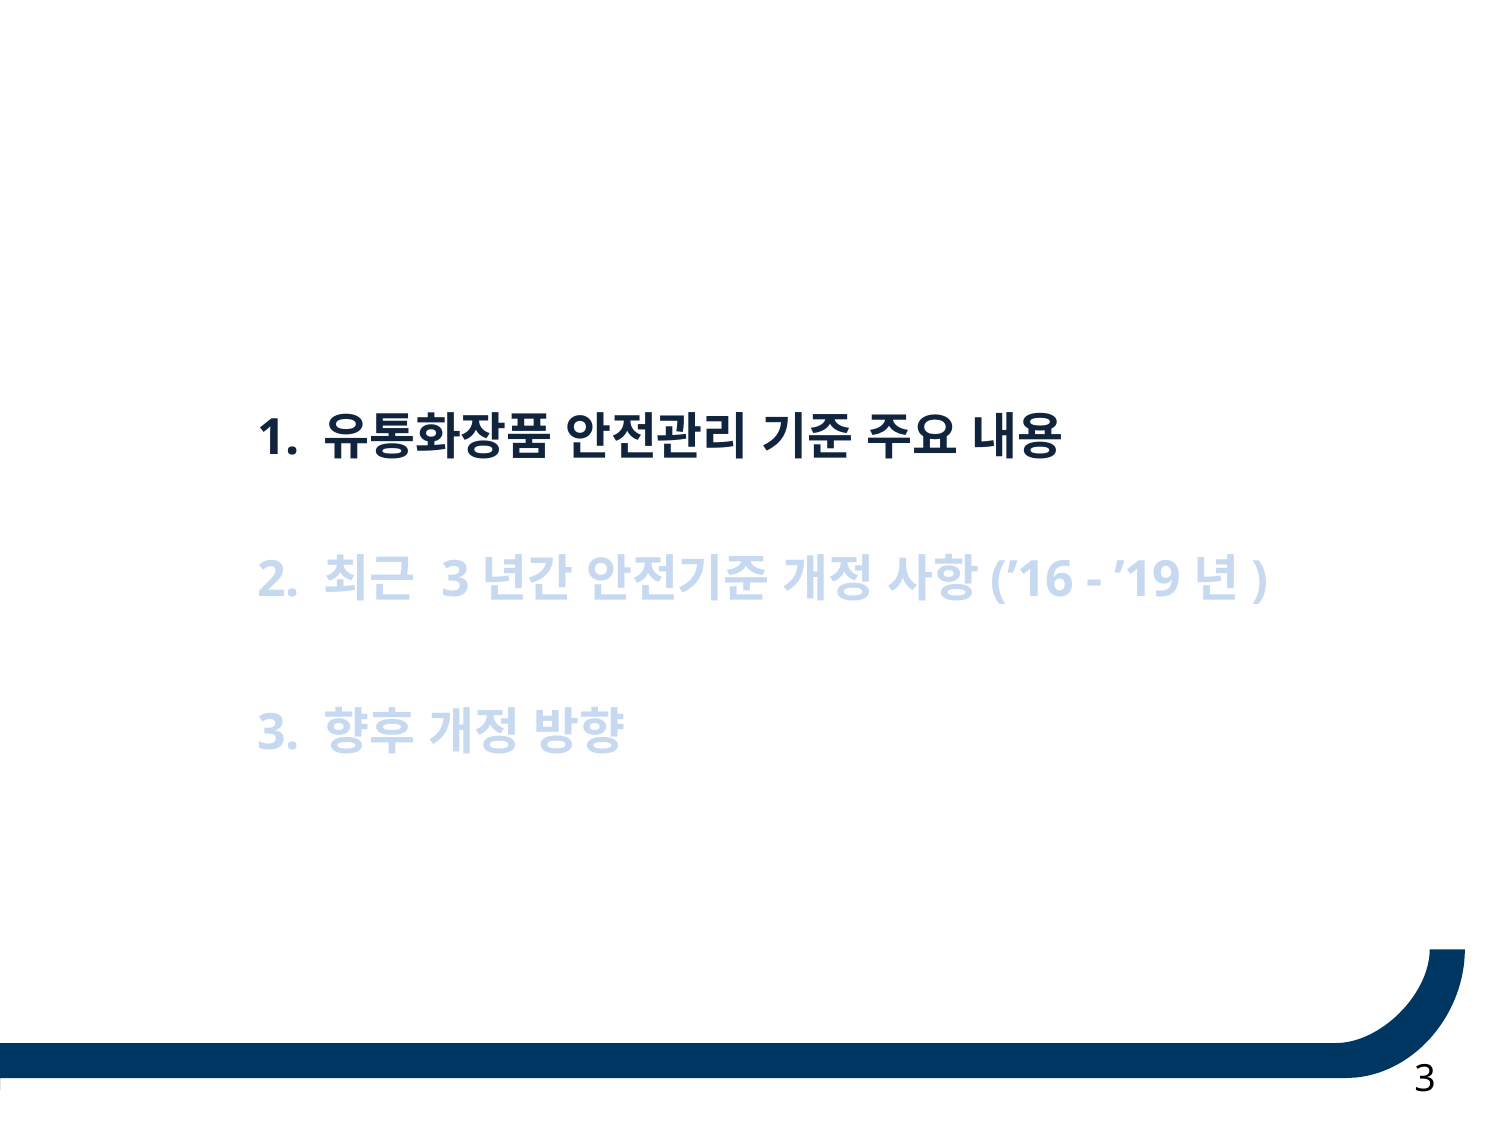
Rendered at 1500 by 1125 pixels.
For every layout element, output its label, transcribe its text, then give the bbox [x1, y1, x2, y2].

text_box [0, 0, 1500, 1125]
text_box 3. 향후 개정 방향 [242, 692, 975, 752]
text_box 1. 유통화장품 안전관리 기준 주요 내용 [242, 397, 1282, 457]
text_box 2. 최근 3년간 안전기준 개정 사항(’16 - ’19년) [242, 538, 1412, 598]
text_box 3 [1399, 1046, 1477, 1107]
